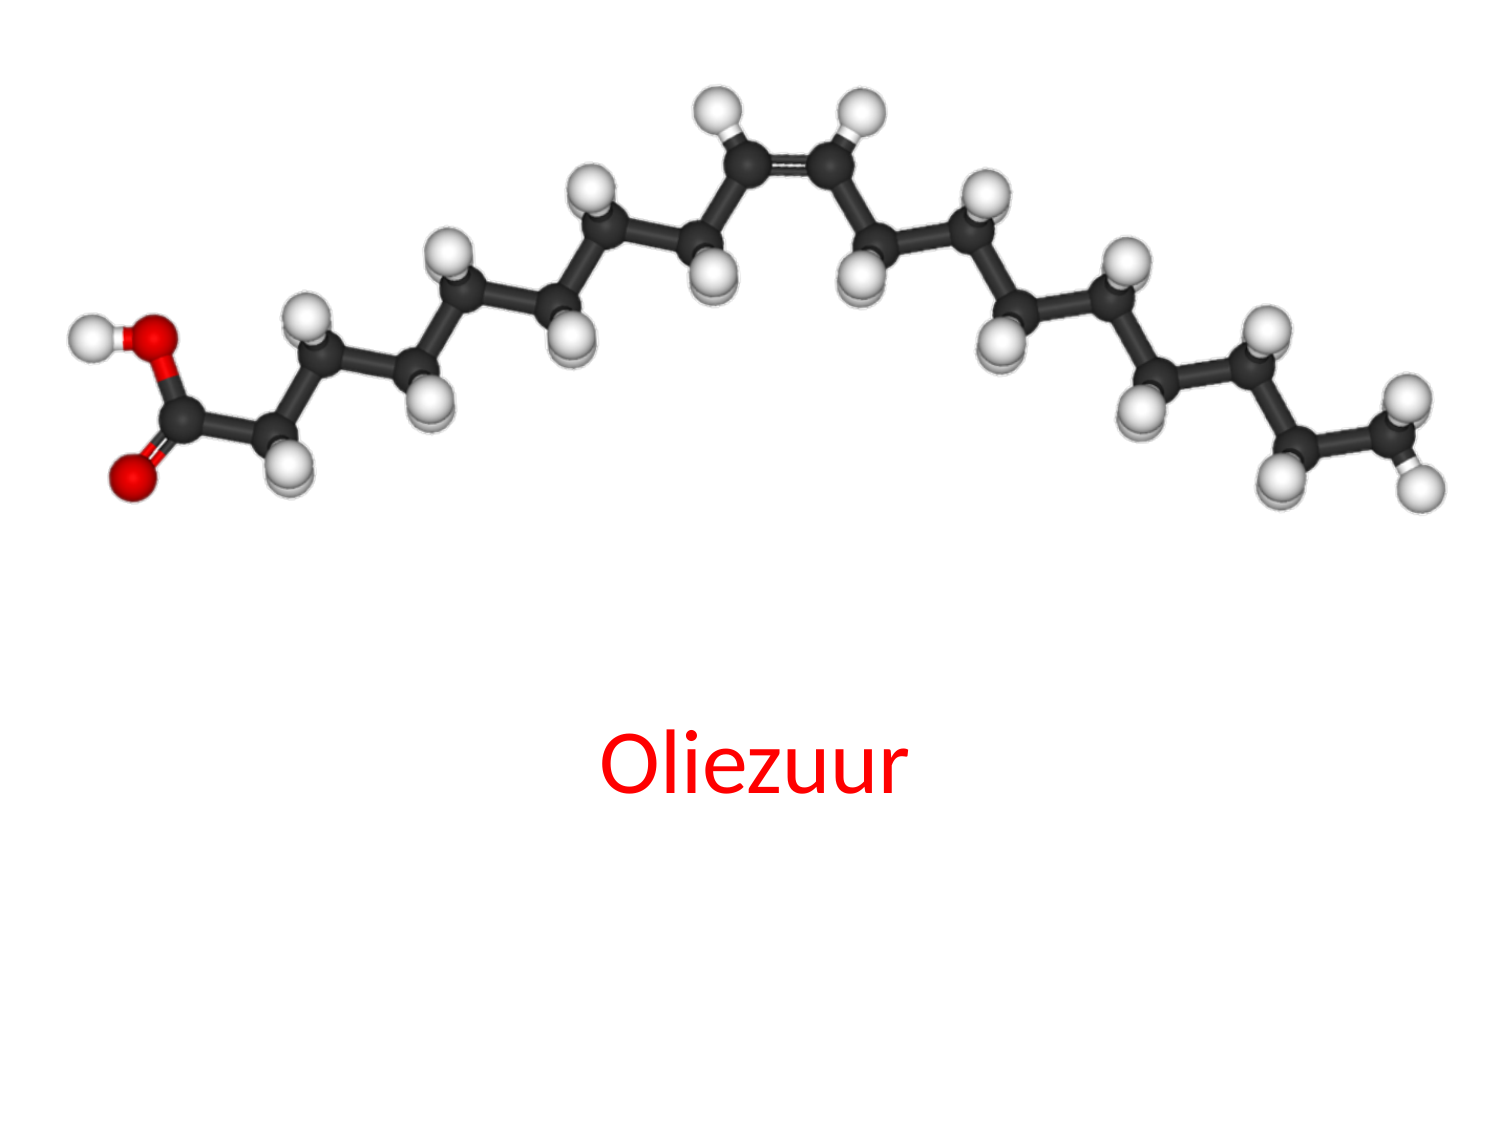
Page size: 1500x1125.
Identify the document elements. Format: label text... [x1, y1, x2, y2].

text_box Oliezuur [584, 695, 1500, 848]
picture [0, 0, 1500, 680]
